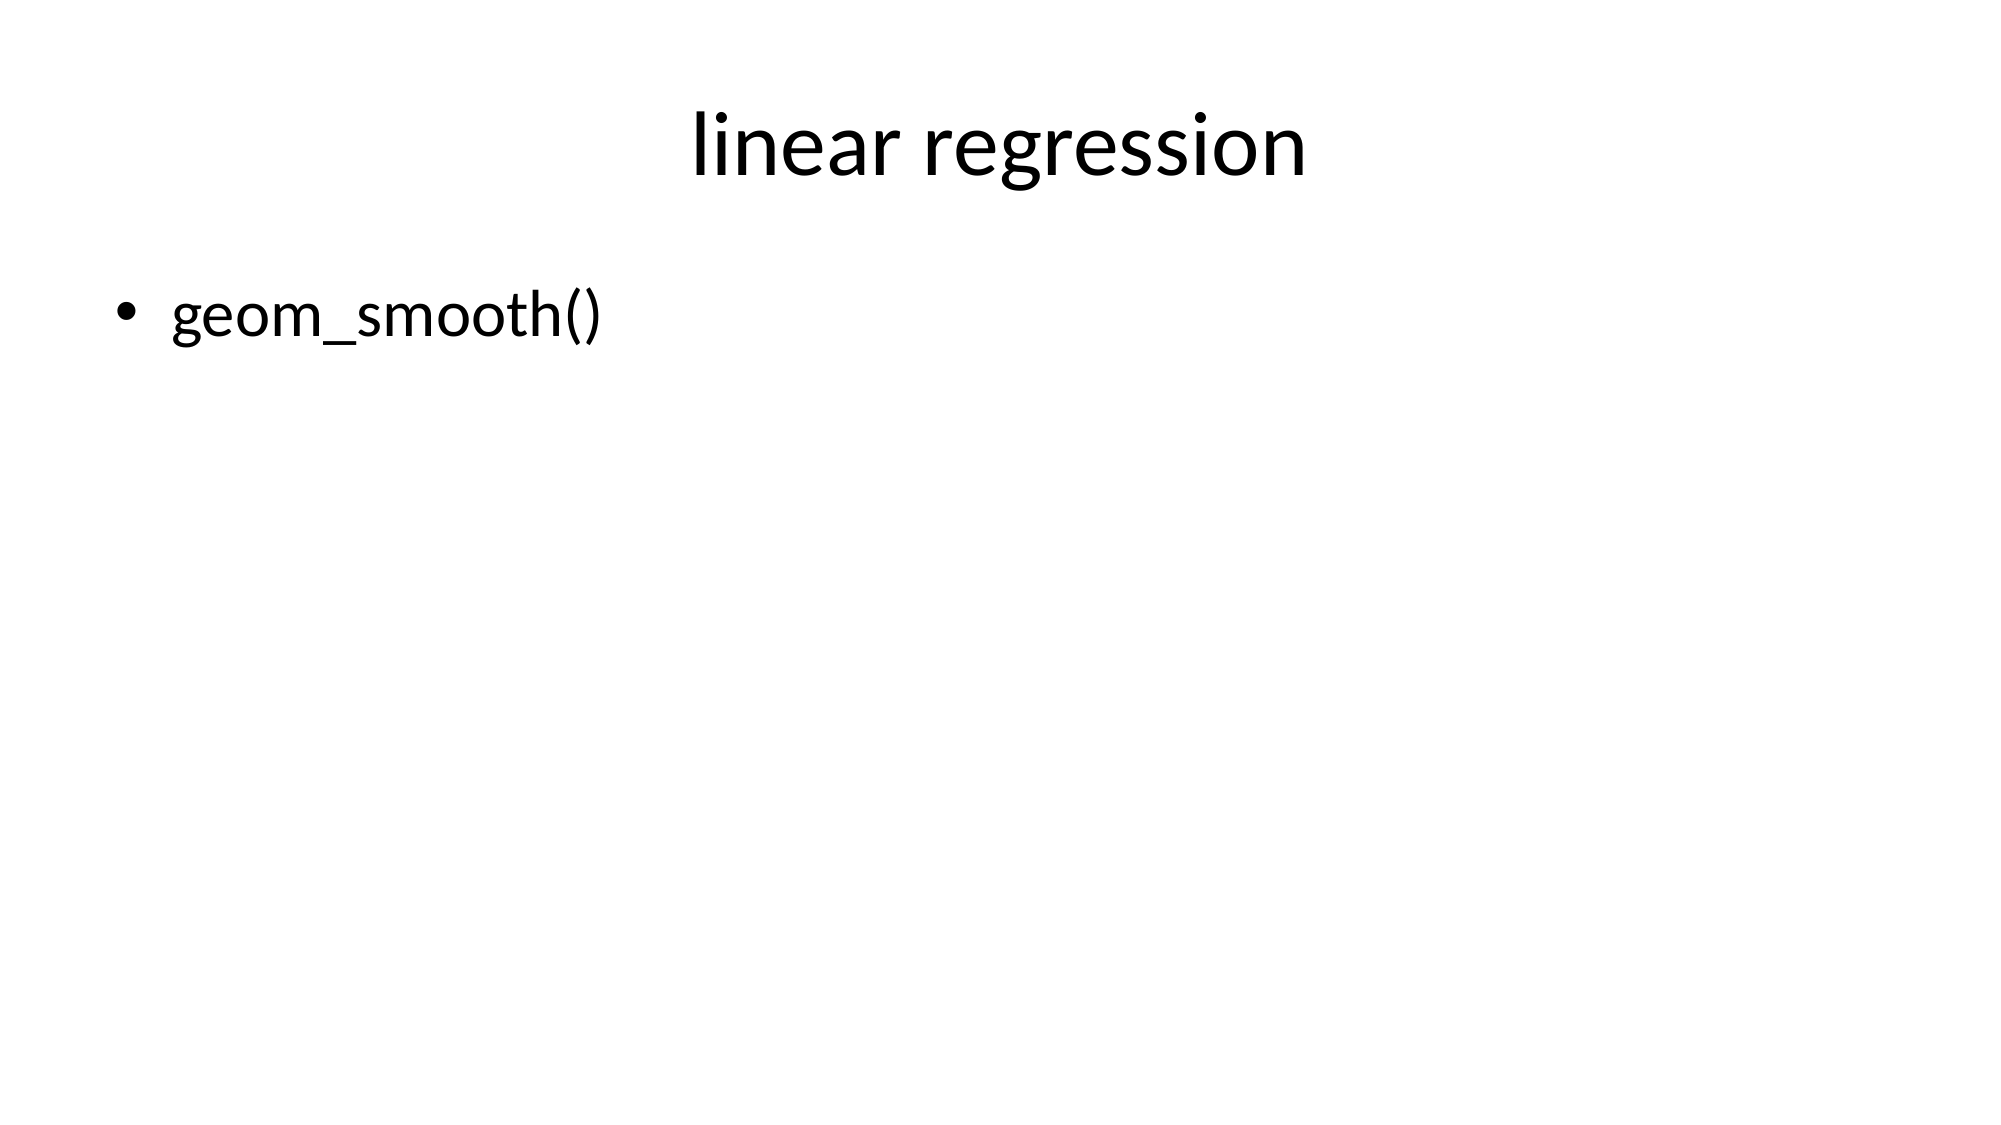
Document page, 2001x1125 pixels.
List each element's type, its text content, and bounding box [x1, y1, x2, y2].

title linear regression [99, 45, 1900, 233]
list geom_smooth() [99, 262, 1900, 1005]
